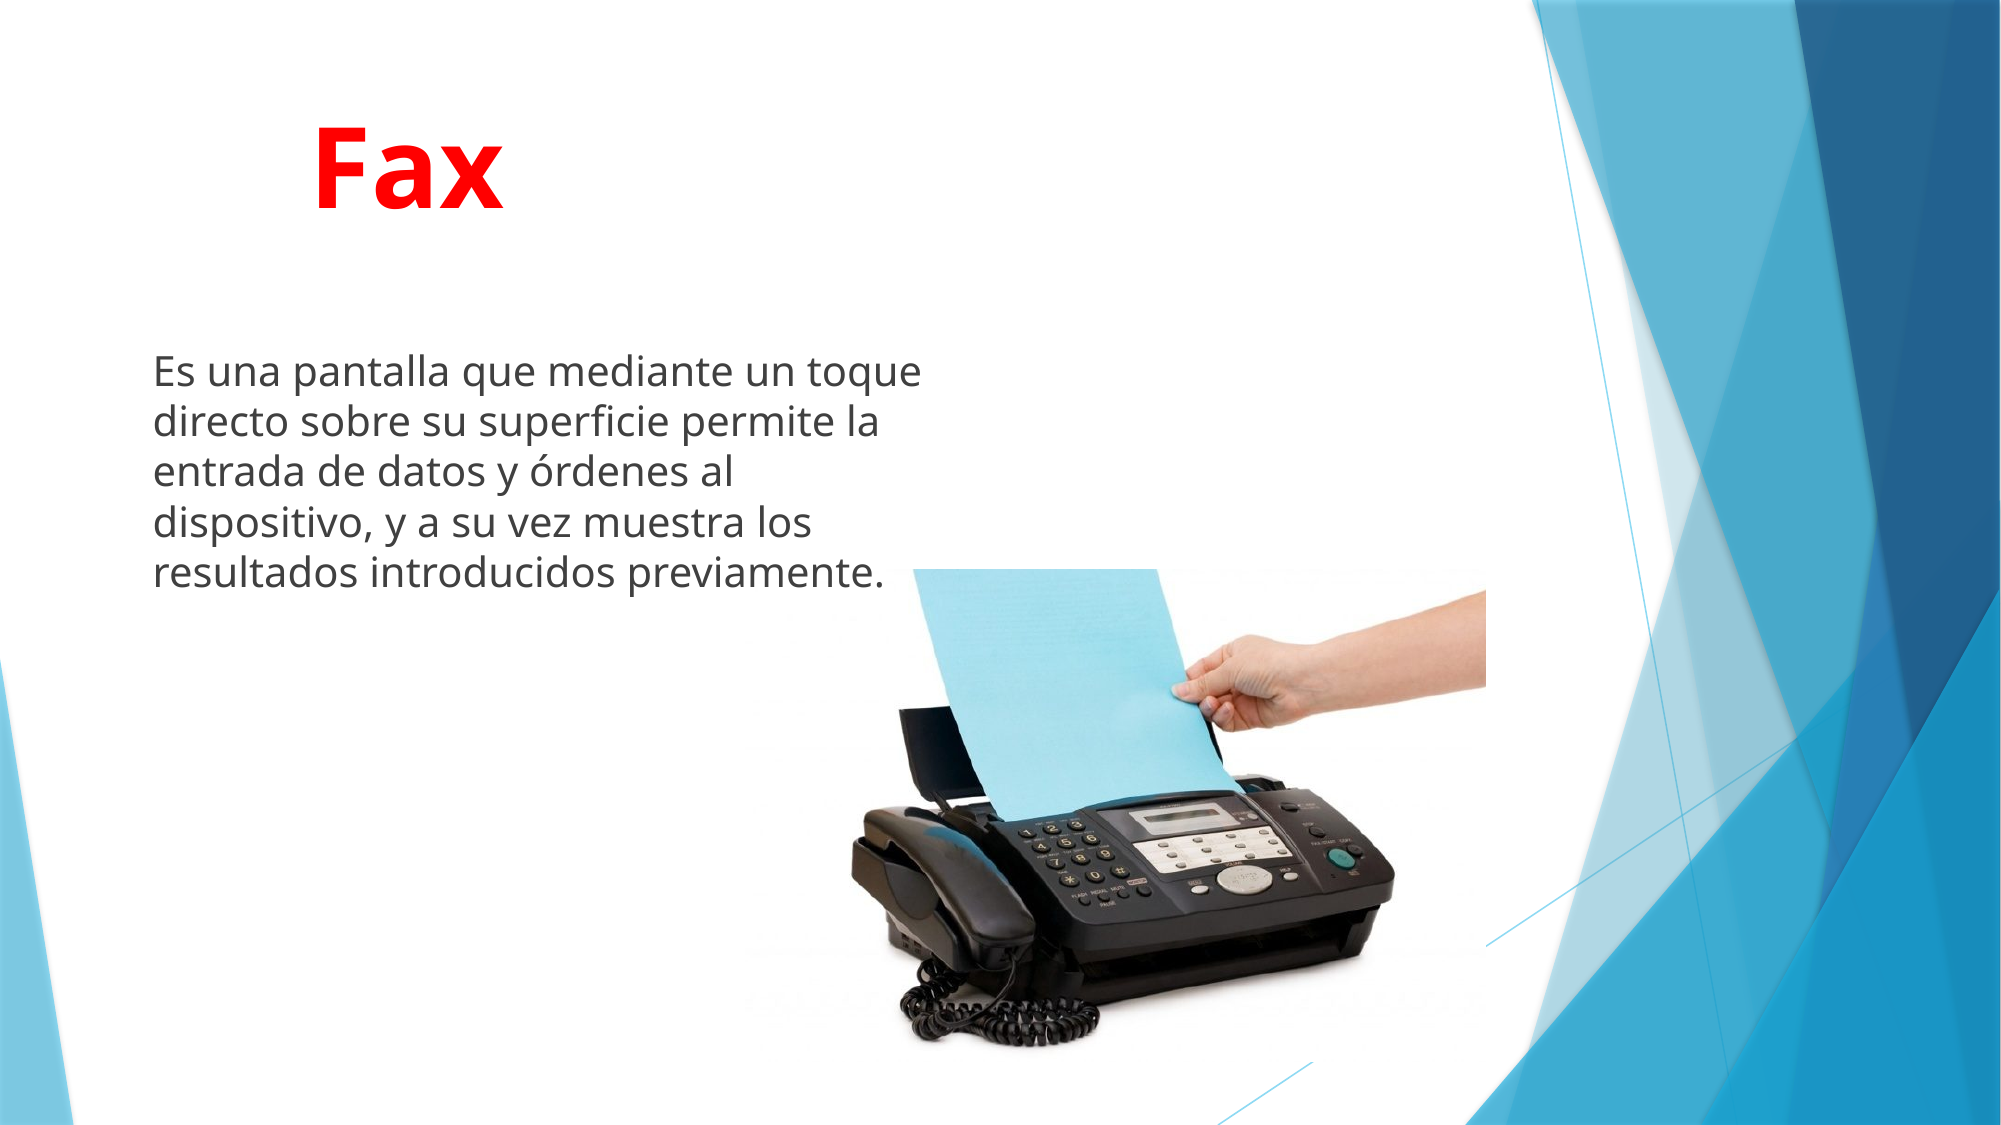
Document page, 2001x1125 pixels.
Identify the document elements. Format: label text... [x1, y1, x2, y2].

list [744, 568, 1486, 1062]
list Es una pantalla que mediante un toque directo sobre su superficie permite la entrada de datos​ y órdenes al dispositivo, y a su vez muestra los resultados introducidos previamente. [137, 337, 941, 963]
title Fax [295, 30, 941, 239]
